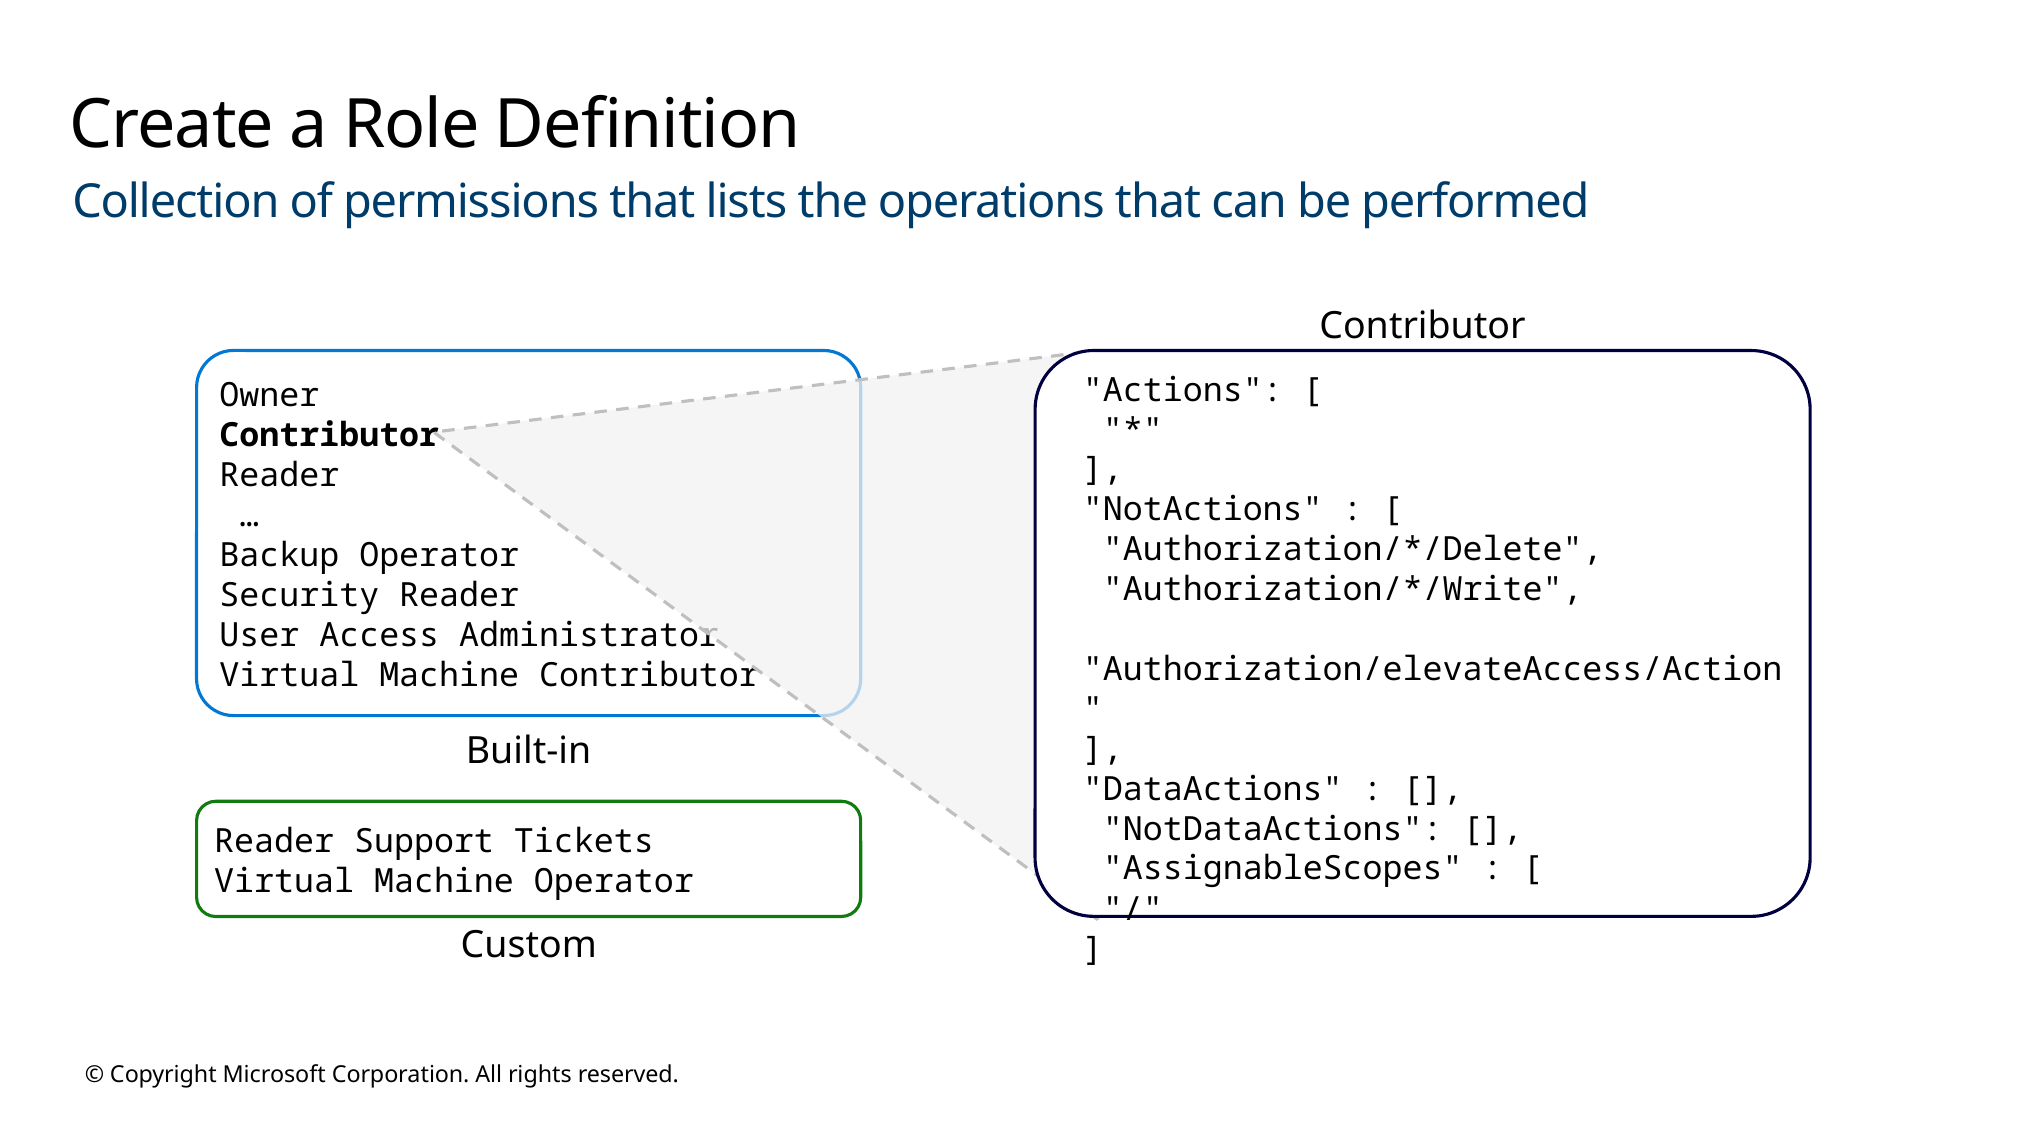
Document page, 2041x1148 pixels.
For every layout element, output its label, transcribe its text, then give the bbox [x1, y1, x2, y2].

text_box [196, 293, 1811, 963]
list Collection of permissions that lists the operations that can be performed [72, 163, 1970, 236]
title Create a Role Definition [70, 73, 1968, 182]
